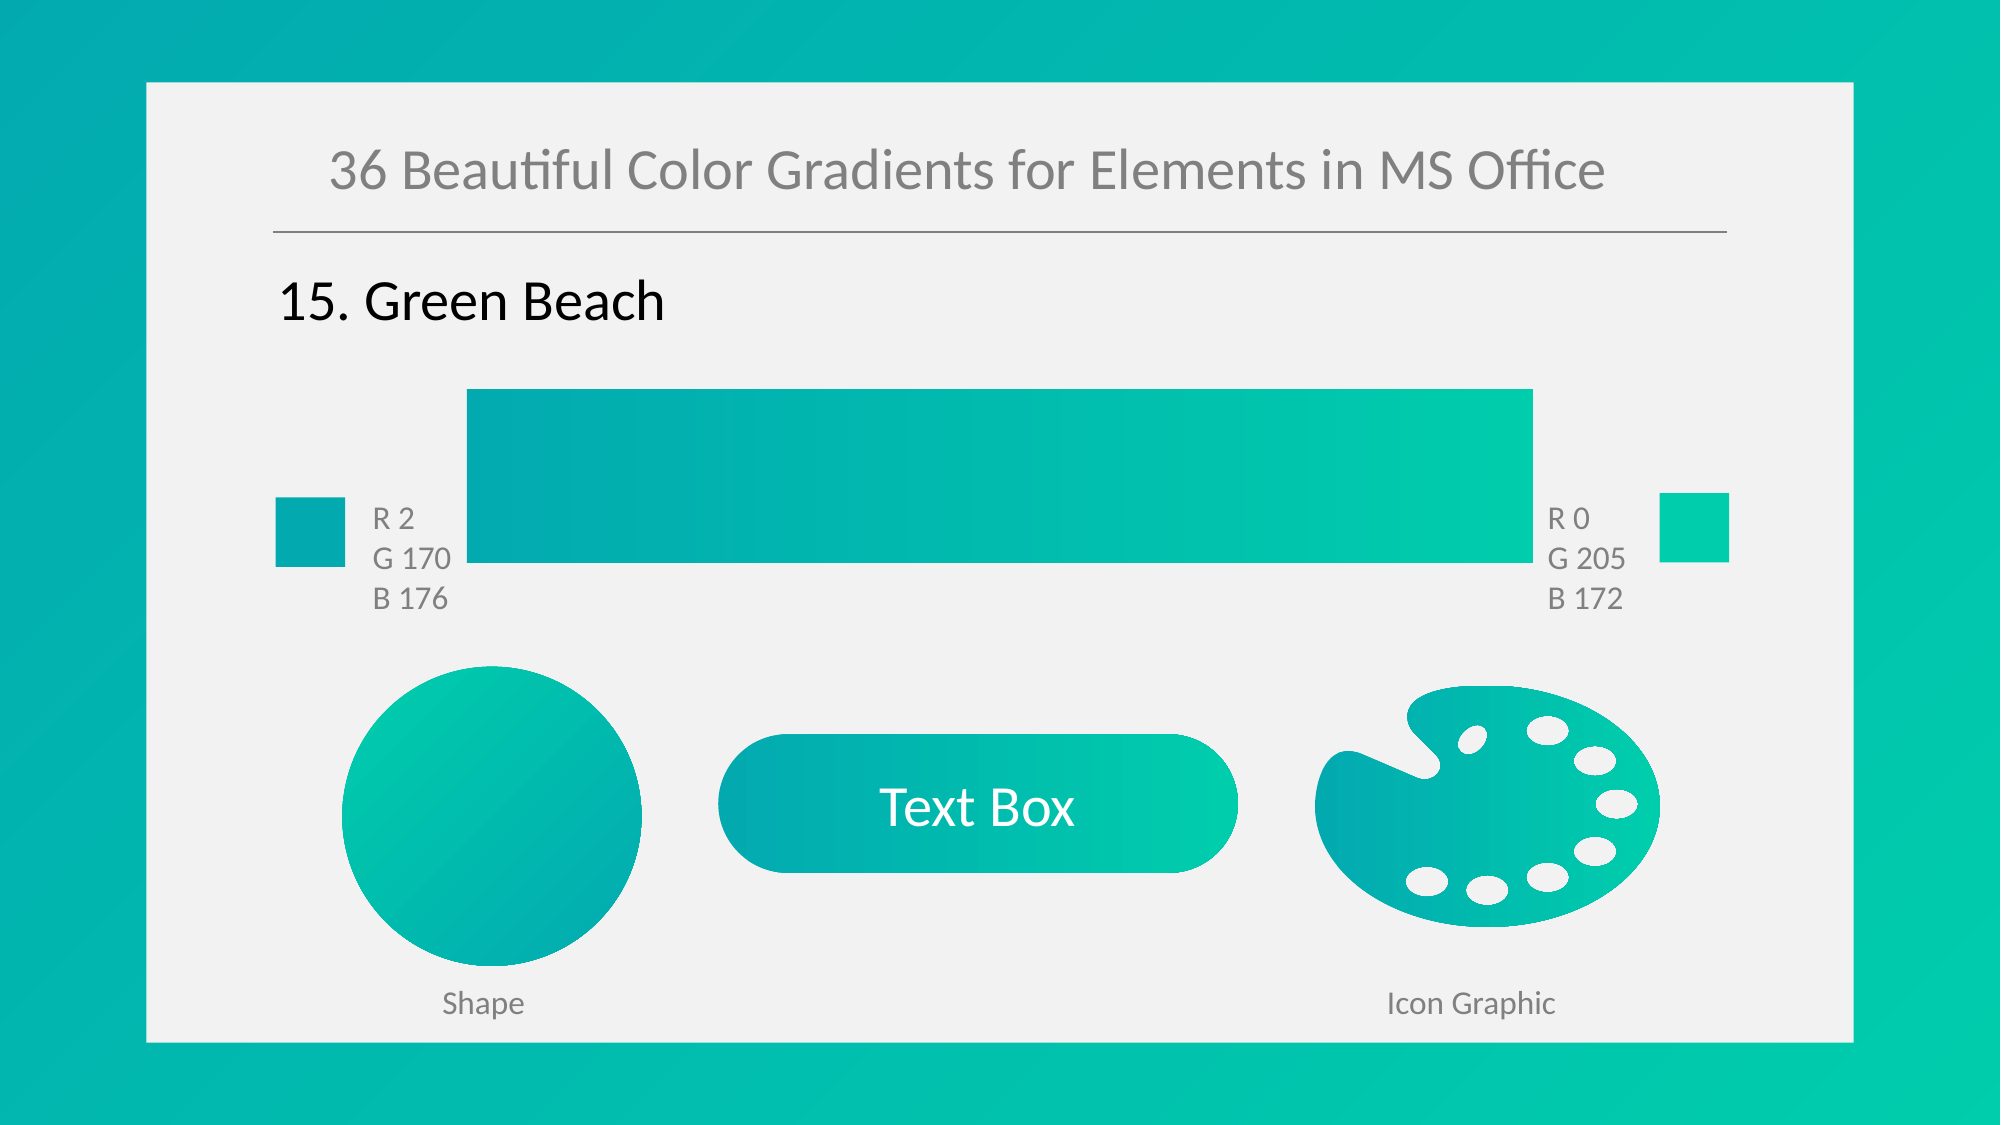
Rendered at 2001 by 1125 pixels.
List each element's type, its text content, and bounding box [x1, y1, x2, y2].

text_box 15. Green Beach [263, 254, 682, 340]
text_box Icon Graphic [1372, 973, 1603, 1029]
text_box [1312, 683, 1662, 930]
text_box Text Box [716, 732, 1240, 875]
text_box R 2 G 170 B 176 [357, 488, 485, 624]
text_box [144, 80, 1856, 1045]
text_box [274, 495, 347, 569]
text_box [340, 664, 644, 969]
text_box R 0 G 205 B 172 [1533, 488, 1660, 624]
text_box 36 Beautiful Color Gradients for Elements in MS Office [314, 123, 1908, 209]
text_box Shape [427, 973, 555, 1029]
text_box [1658, 491, 1731, 564]
text_box [465, 387, 1535, 565]
